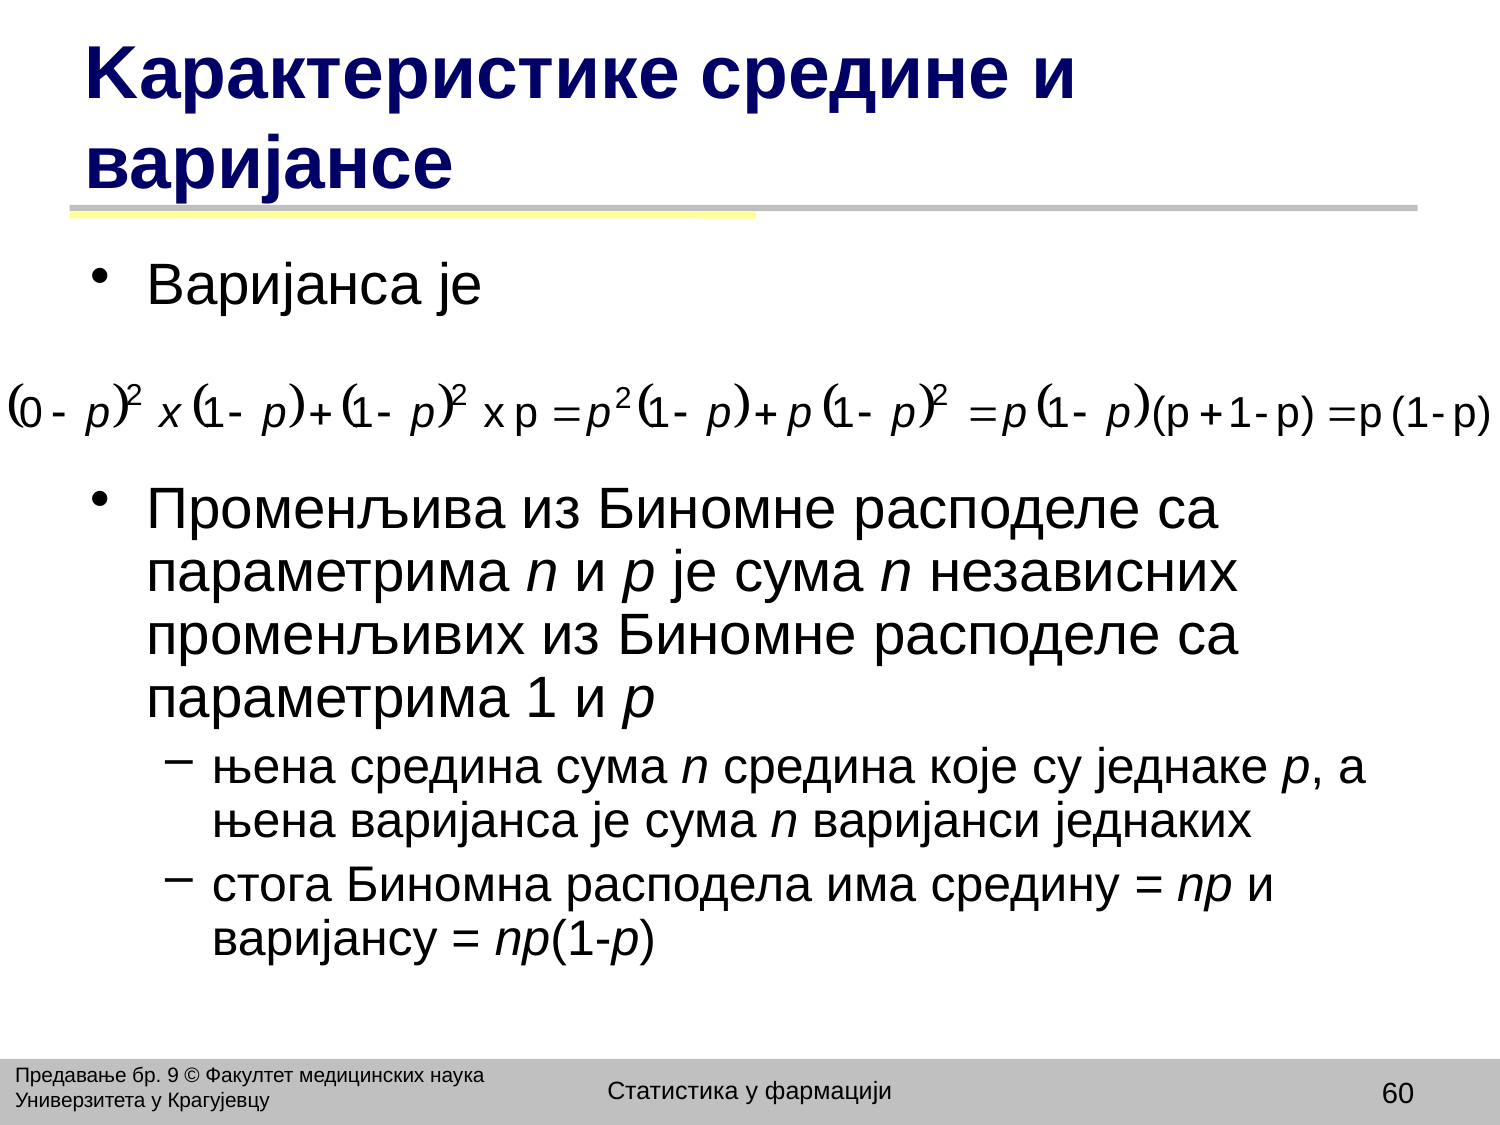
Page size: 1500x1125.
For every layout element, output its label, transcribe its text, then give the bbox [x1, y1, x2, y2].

list Варијанса је Променљива из Биномне расподеле са параметрима n и p је сума n независних променљивих из Биномне расподеле са параметрима 1 и p њена средина сума n средина које су једнаке p, а њена варијанса је сума n варијанси једнаких стога Биномна расподела има средину = np и варијансу = np(1-p) [74, 457, 1426, 543]
list Варијанса је Променљива из Биномне расподеле са параметрима n и p је сума n независних променљивих из Биномне расподеле са параметрима 1 и p њена средина сума n средина које су једнаке p, а њена варијанса је сума n варијанси једнаких стога Биномна расподела има средину = np и варијансу = np(1-p) [74, 544, 1426, 1023]
slide_number Предавање бр. 9 © Факултет медицинских наука Универзитета у Крагујевцу [0, 1053, 609, 1108]
slide_number 60 [1079, 1066, 1430, 1125]
list Варијанса је Променљива из Биномне расподеле са параметрима n и p је сума n независних променљивих из Биномне расподеле са параметрима 1 и p њена средина сума n средина које су једнаке p, а њена варијанса је сума n варијанси једнаких стога Биномна расподела има средину = np и варијансу = np(1-p) [74, 246, 1426, 369]
footer Статистика у фармацији [512, 1066, 988, 1125]
title Kарактеристике средине и варијансе [69, 19, 1426, 208]
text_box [0, 371, 1500, 450]
